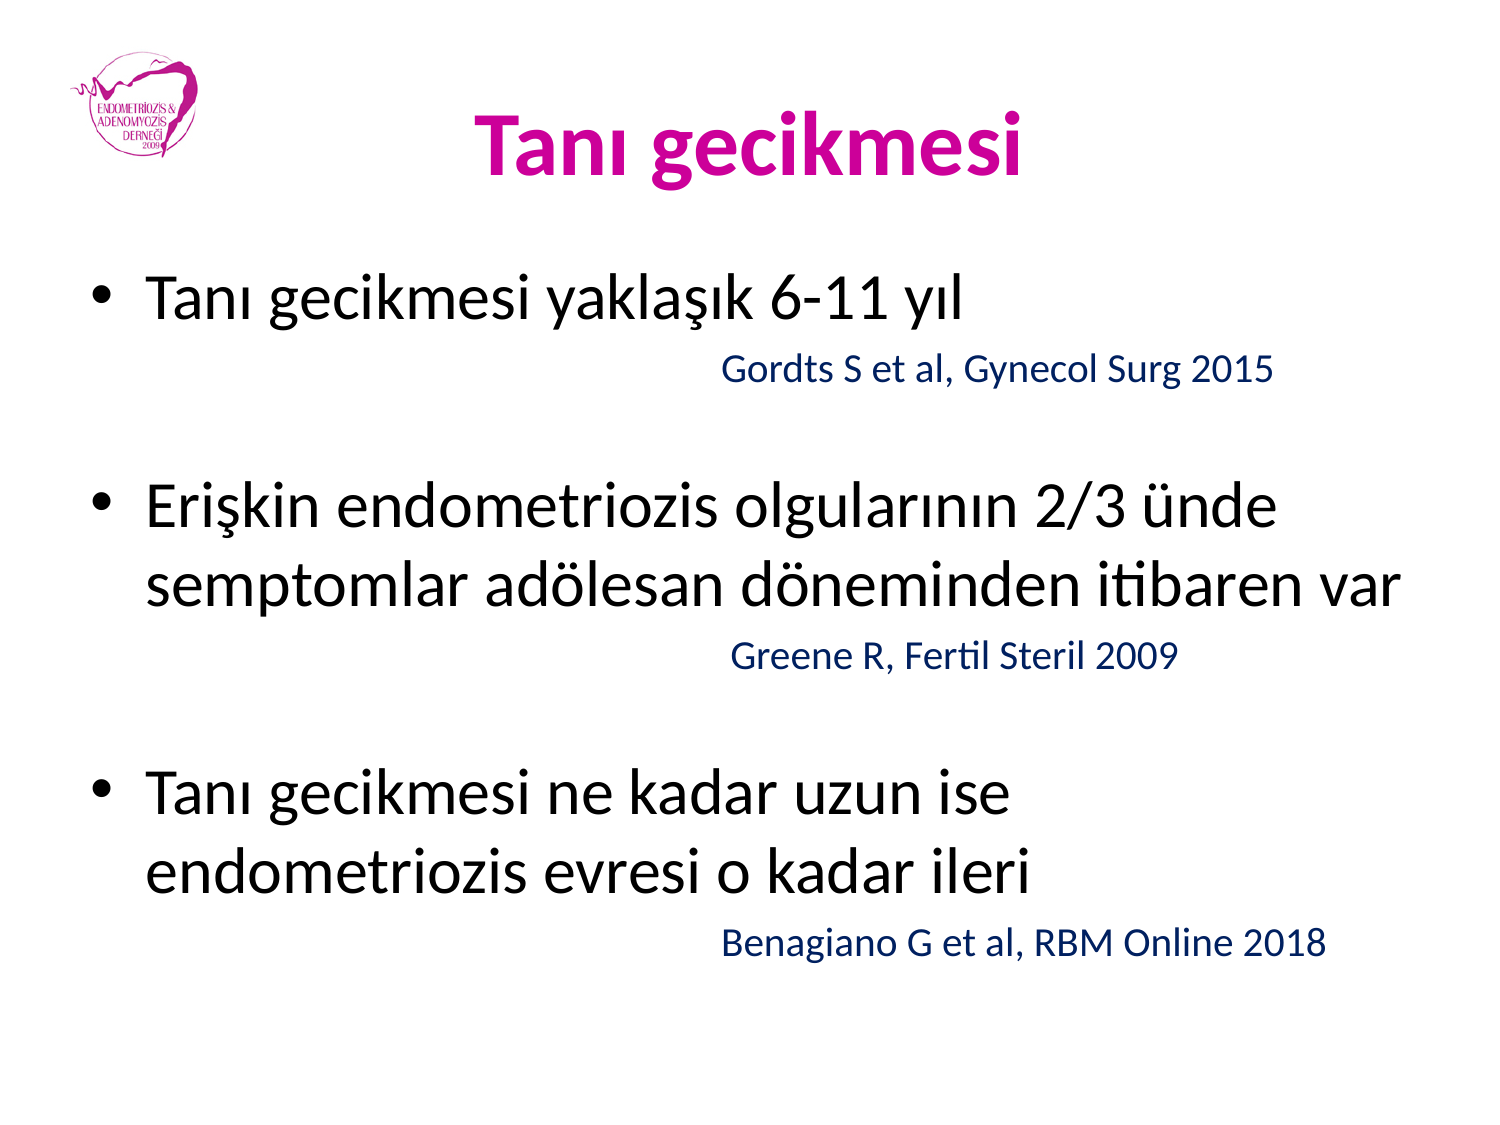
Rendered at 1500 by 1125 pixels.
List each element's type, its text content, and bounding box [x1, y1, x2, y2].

title Tanı gecikmesi [75, 45, 1425, 233]
list Tanı gecikmesi yaklaşık 6-11 yıl Gordts S et al, Gynecol Surg 2015 Erişkin endometriozis olgularının 2/3 ünde semptomlar adölesan döneminden itibaren var Greene R, Fertil Steril 2009 Tanı gecikmesi ne kadar uzun ise endometriozis evresi o kadar ileri Benagiano G et al, RBM Online 2018 [75, 246, 1425, 1109]
picture [70, 46, 206, 162]
